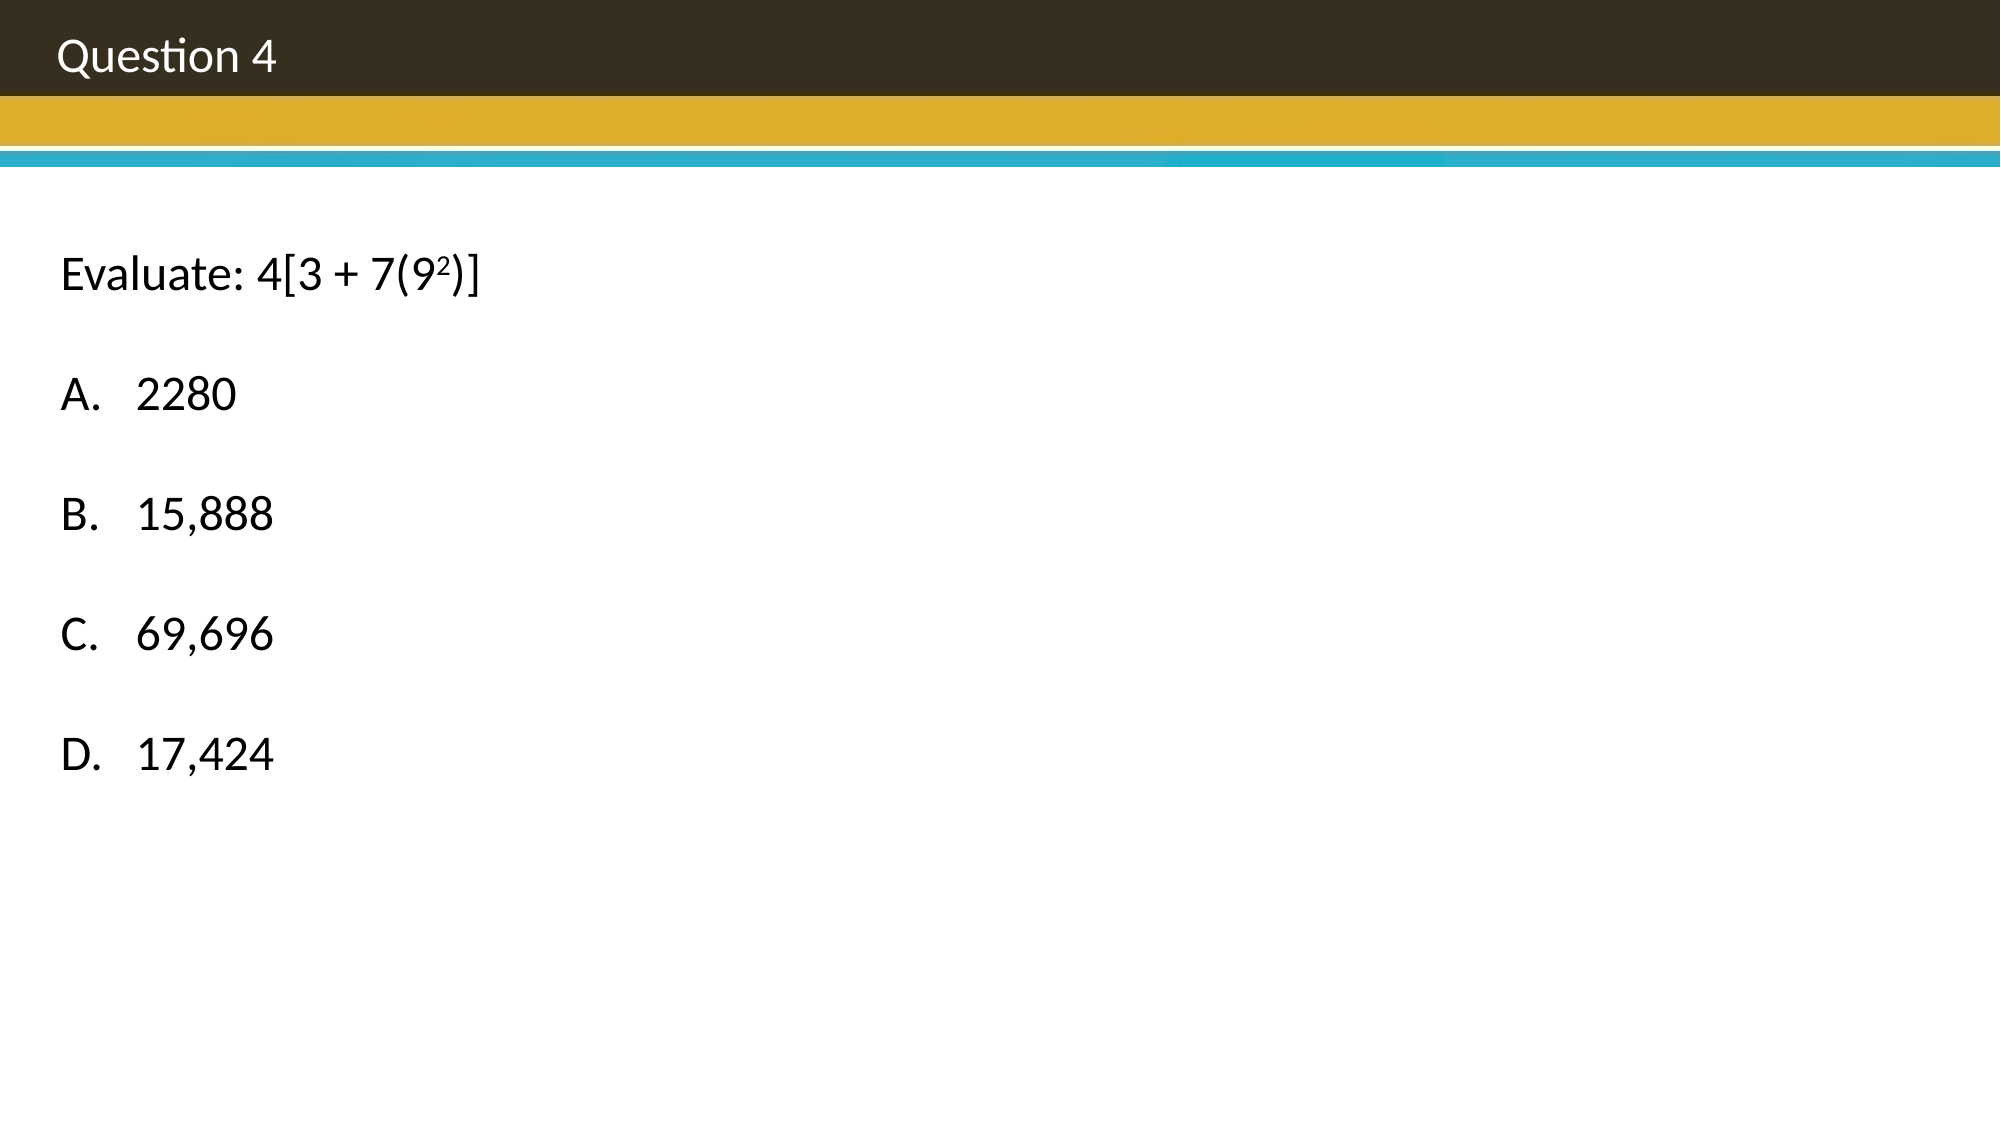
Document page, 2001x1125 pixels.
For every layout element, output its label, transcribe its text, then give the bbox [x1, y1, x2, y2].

picture [0, 0, 2000, 167]
text_box Question 4 [41, 14, 293, 90]
text_box Evaluate: 4[3 + 7(92)] 2280 15,888 69,696 17,424 [45, 233, 1318, 1029]
